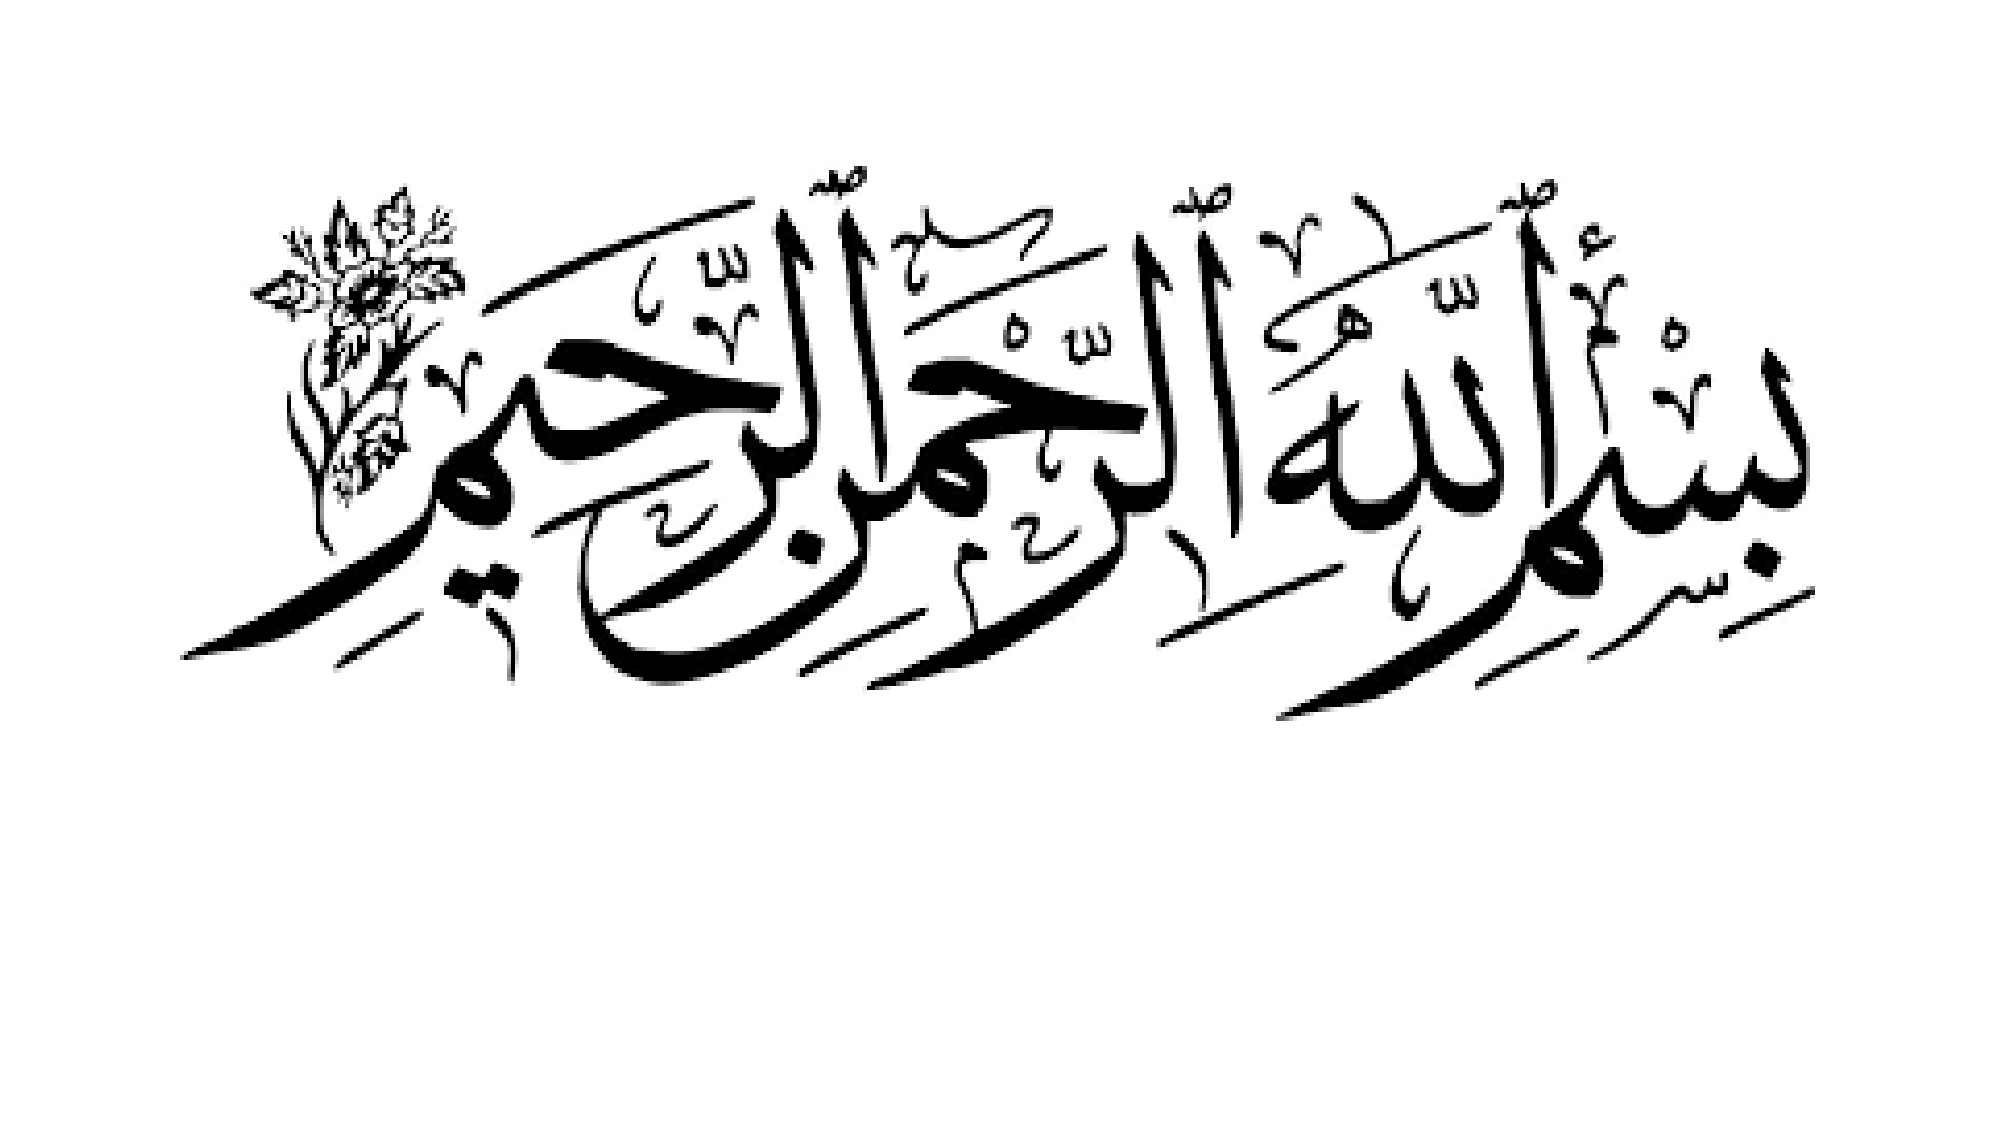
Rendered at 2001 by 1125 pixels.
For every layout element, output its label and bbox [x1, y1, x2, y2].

picture [179, 166, 1815, 721]
